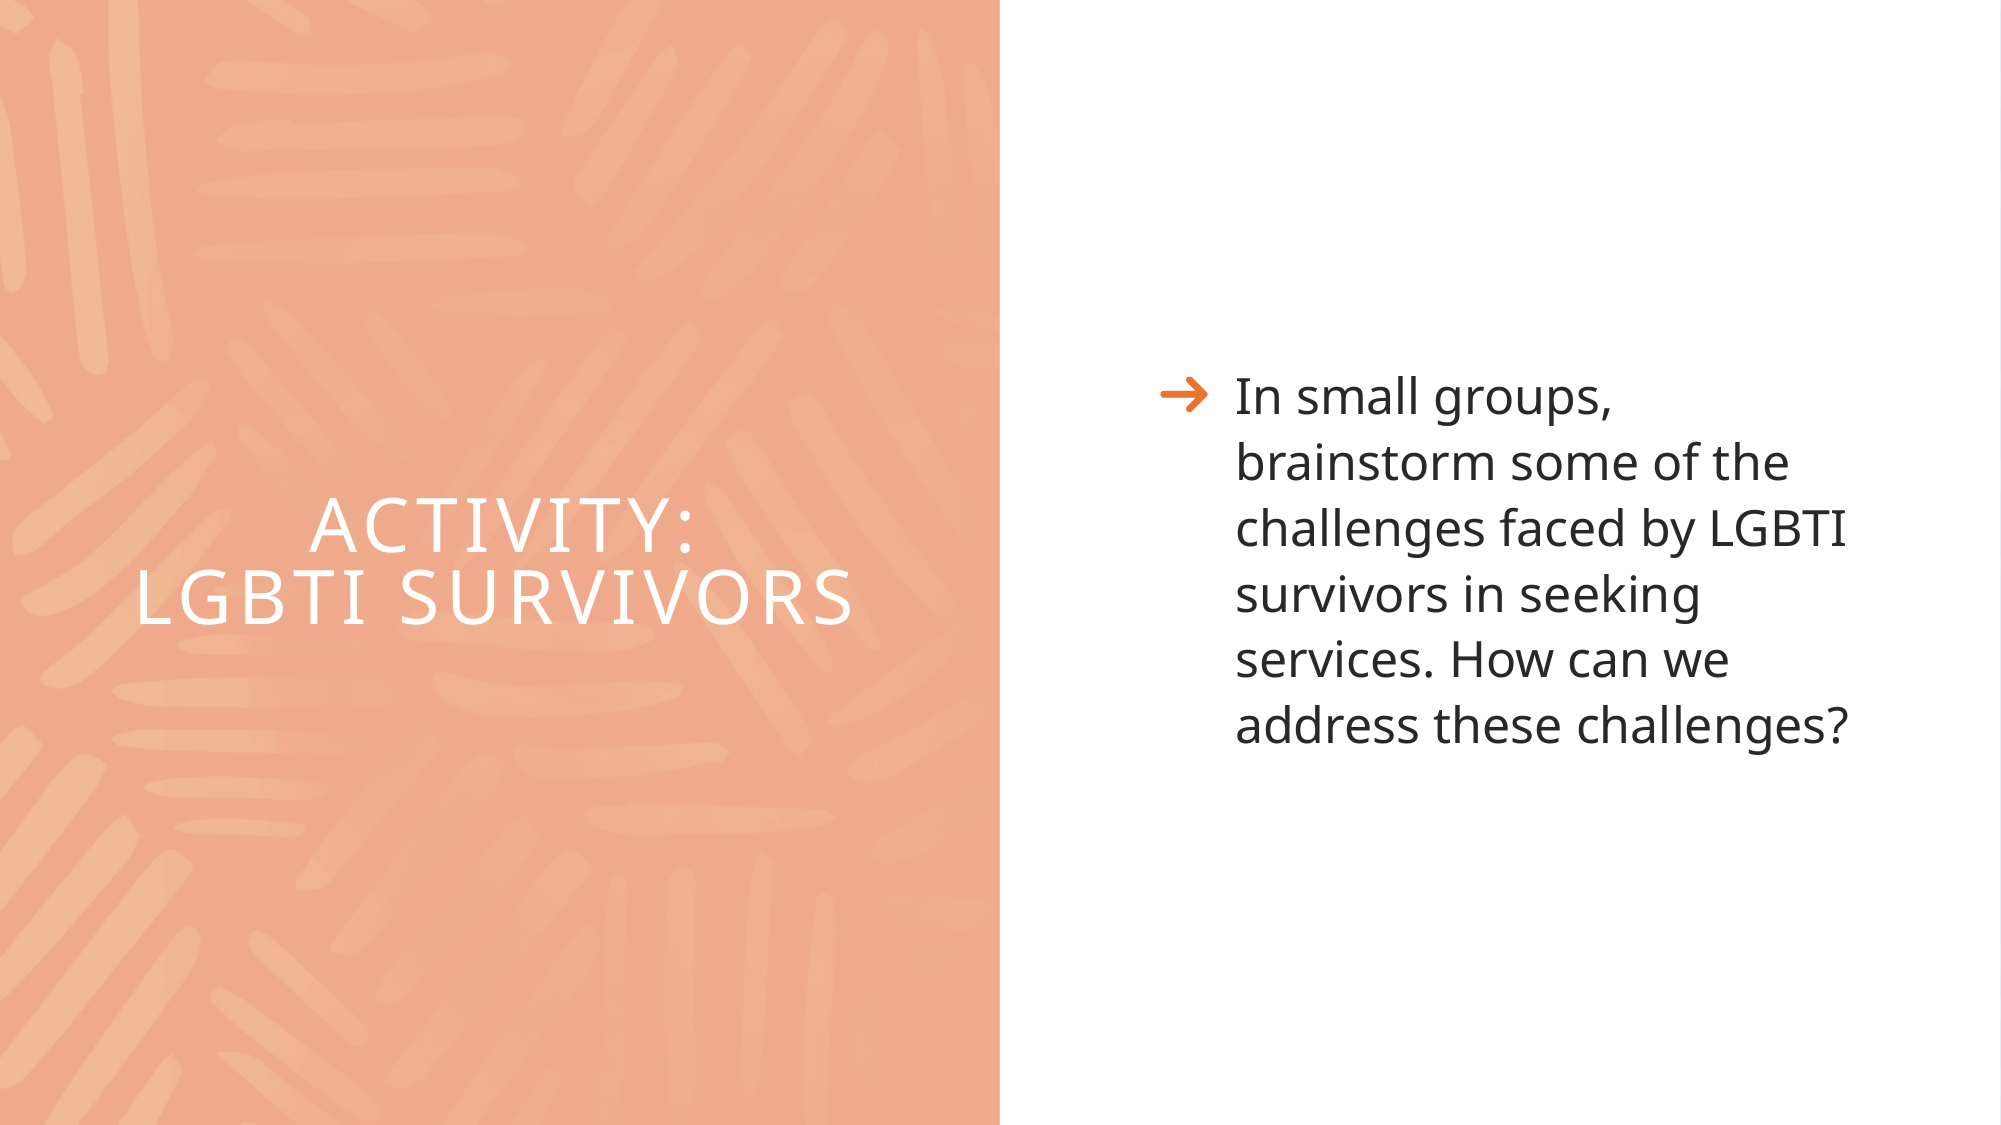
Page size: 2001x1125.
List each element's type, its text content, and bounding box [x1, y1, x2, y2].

title ACTIVITY: LGBTI survivors [115, 403, 898, 658]
list In small groups, brainstorm some of the challenges faced by LGBTI survivors in seeking services. How can we address these challenges? [1152, 73, 1888, 904]
picture [0, 0, 2001, 1125]
